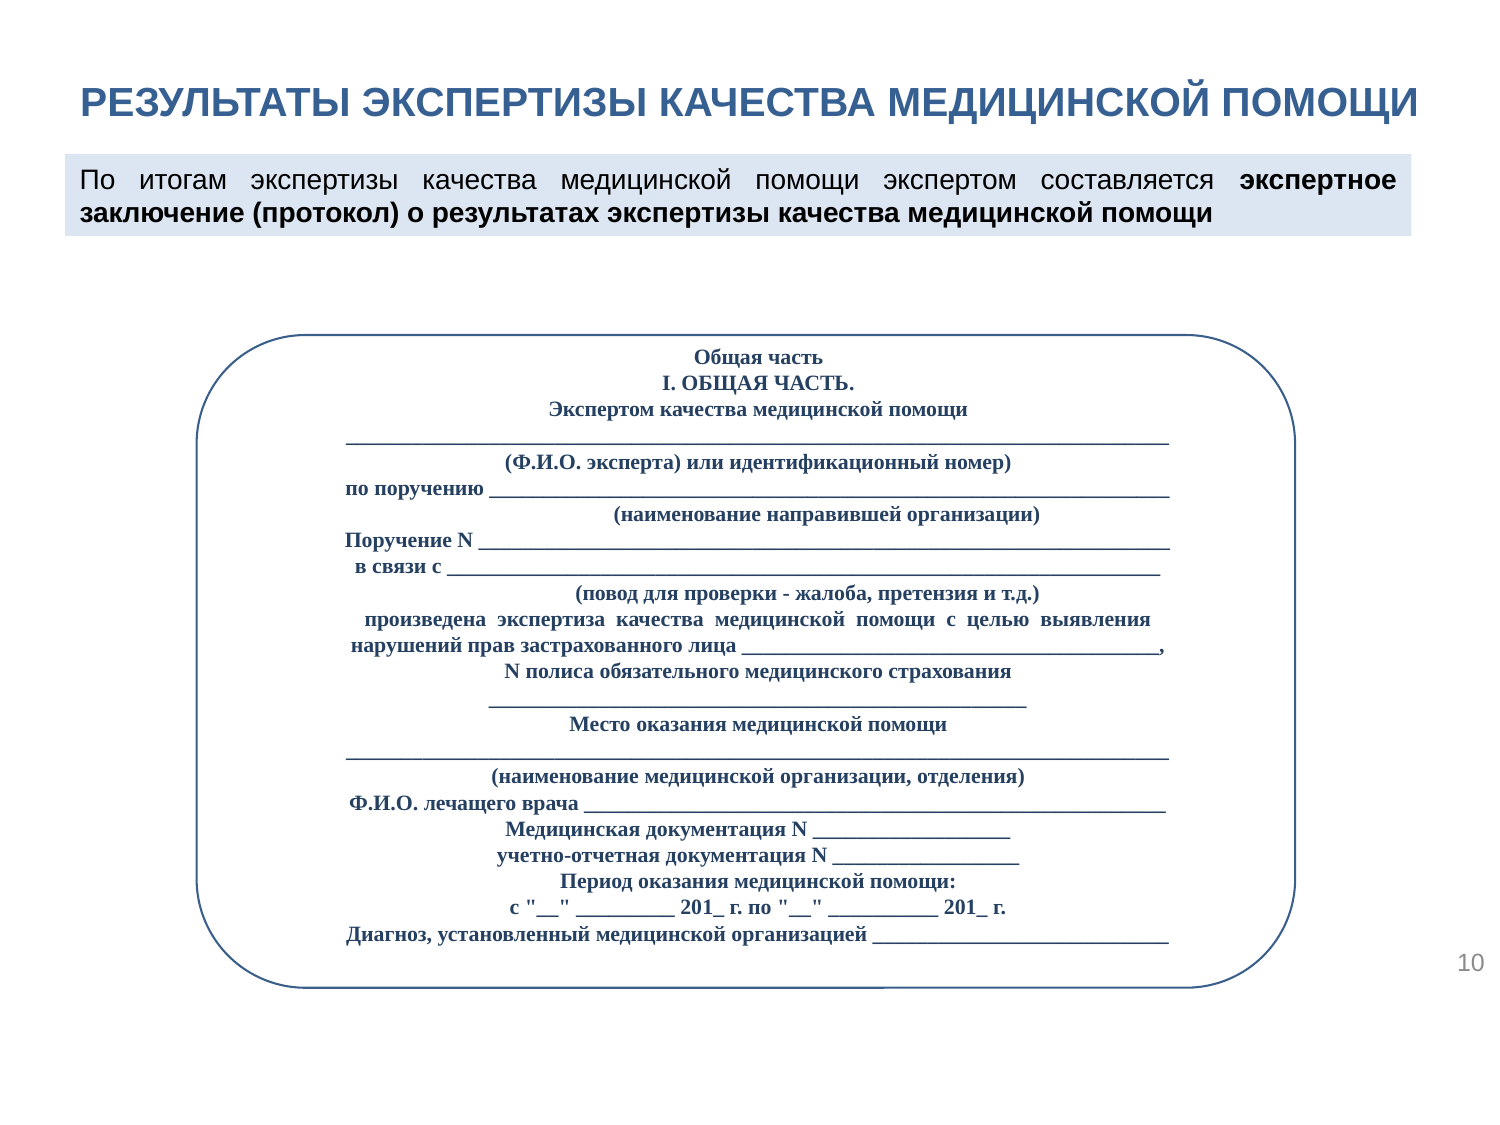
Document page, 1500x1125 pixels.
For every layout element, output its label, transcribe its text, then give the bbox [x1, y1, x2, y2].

text_box РЕЗУЛЬТАТЫ экспертизы качества медицинской помощи [41, 78, 1459, 132]
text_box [196, 334, 1296, 988]
slide_number 10 [1299, 939, 1500, 985]
text_box По итогам экспертизы качества медицинской помощи экспертом составляется экспертное заключение (протокол) о результатах экспертизы качества медицинской помощи [64, 153, 1412, 236]
